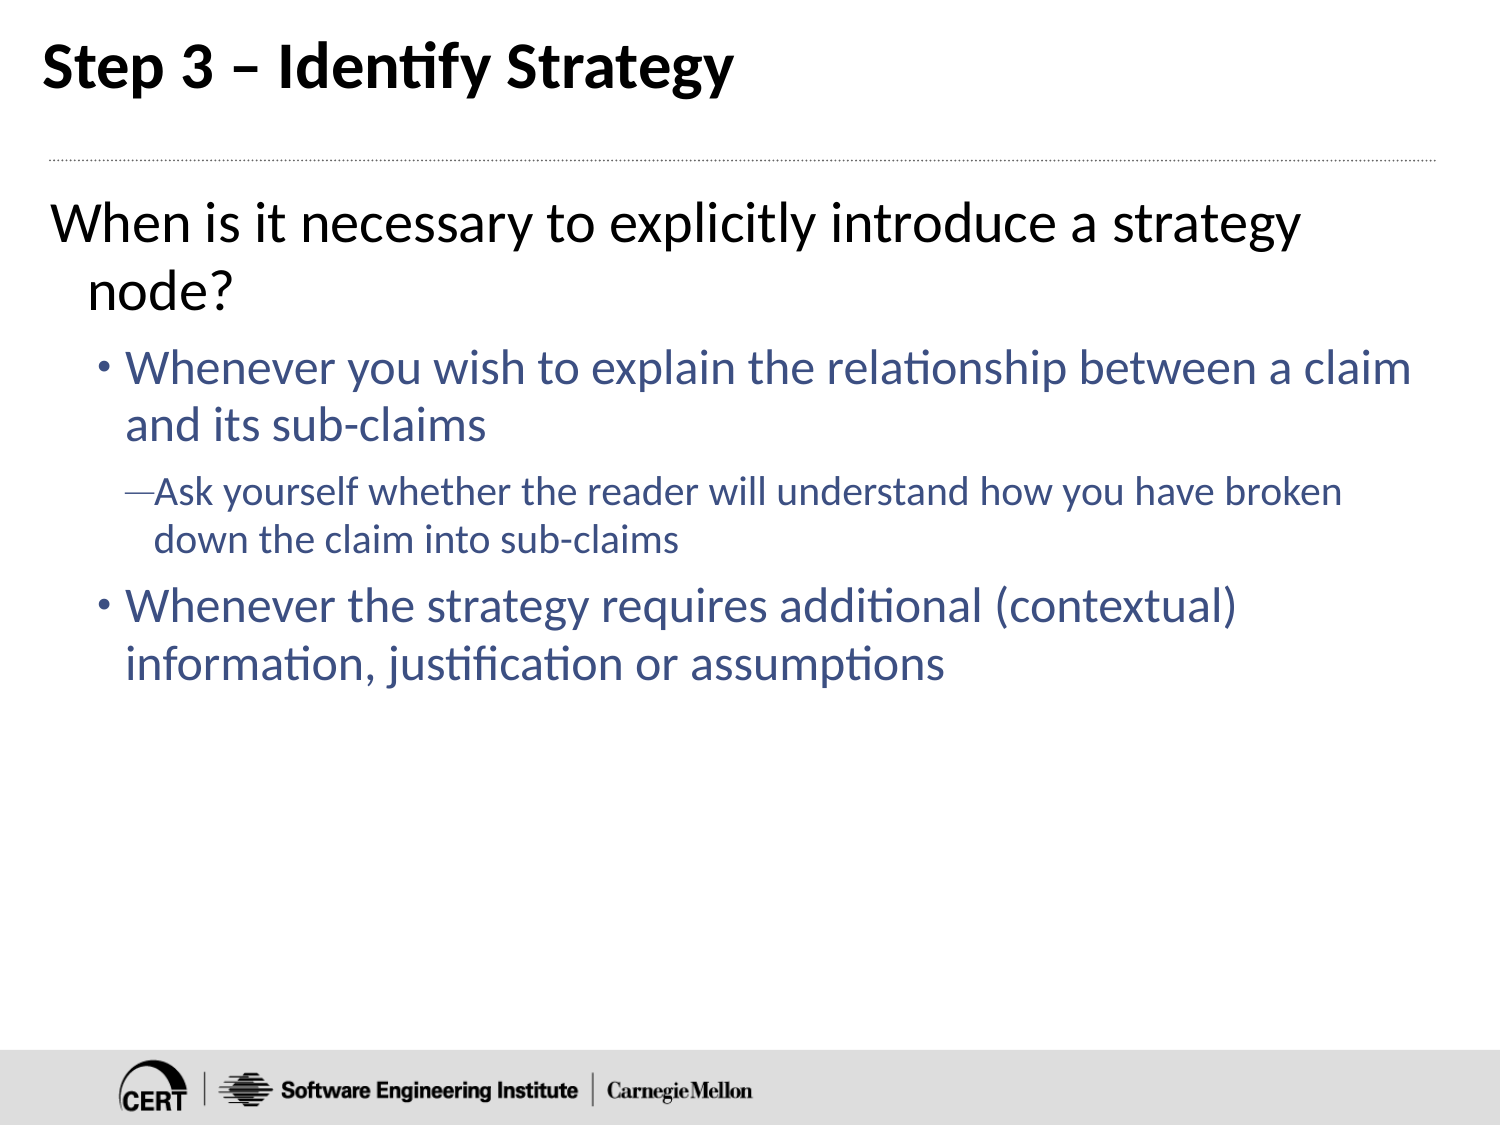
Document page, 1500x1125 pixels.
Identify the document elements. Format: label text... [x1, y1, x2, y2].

list When is it necessary to explicitly introduce a strategy node? Whenever you wish to explain the relationship between a claim and its sub-claims Ask yourself whether the reader will understand how you have broken down the claim into sub-claims Whenever the strategy requires additional (contextual) information, justification or assumptions [49, 187, 1438, 1001]
picture [102, 1056, 765, 1117]
title Step 3 – Identify Strategy [42, 37, 1434, 155]
